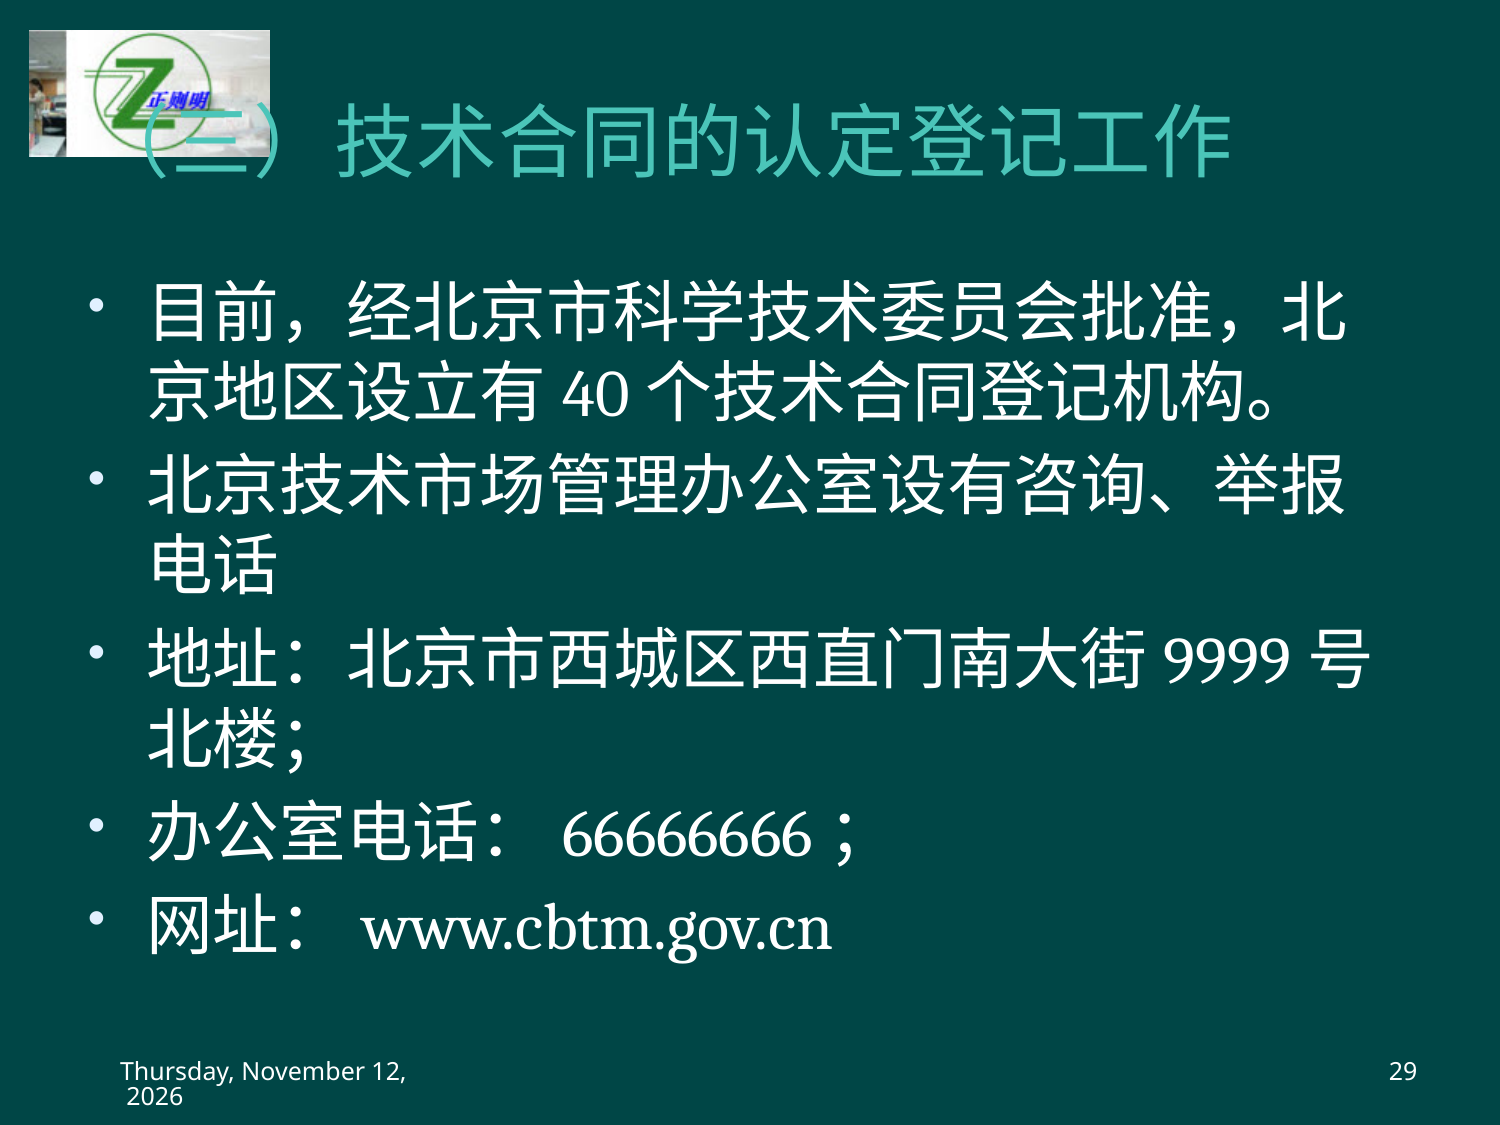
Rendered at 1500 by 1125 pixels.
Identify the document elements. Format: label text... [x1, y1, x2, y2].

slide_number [75, 1042, 425, 1103]
list 目前，经北京市科学技术委员会批准，北京地区设立有40个技术合同登记机构。 北京技术市场管理办公室设有咨询、举报电话 地址：北京市西城区西直门南大街9999号北楼； 办公室电话：66666666； 网址：www.cbtm.gov.cn [75, 262, 1425, 1005]
picture [29, 30, 270, 157]
title （三）技术合同的认定登记工作 [75, 45, 1351, 233]
slide_number 29 [1074, 1042, 1425, 1103]
